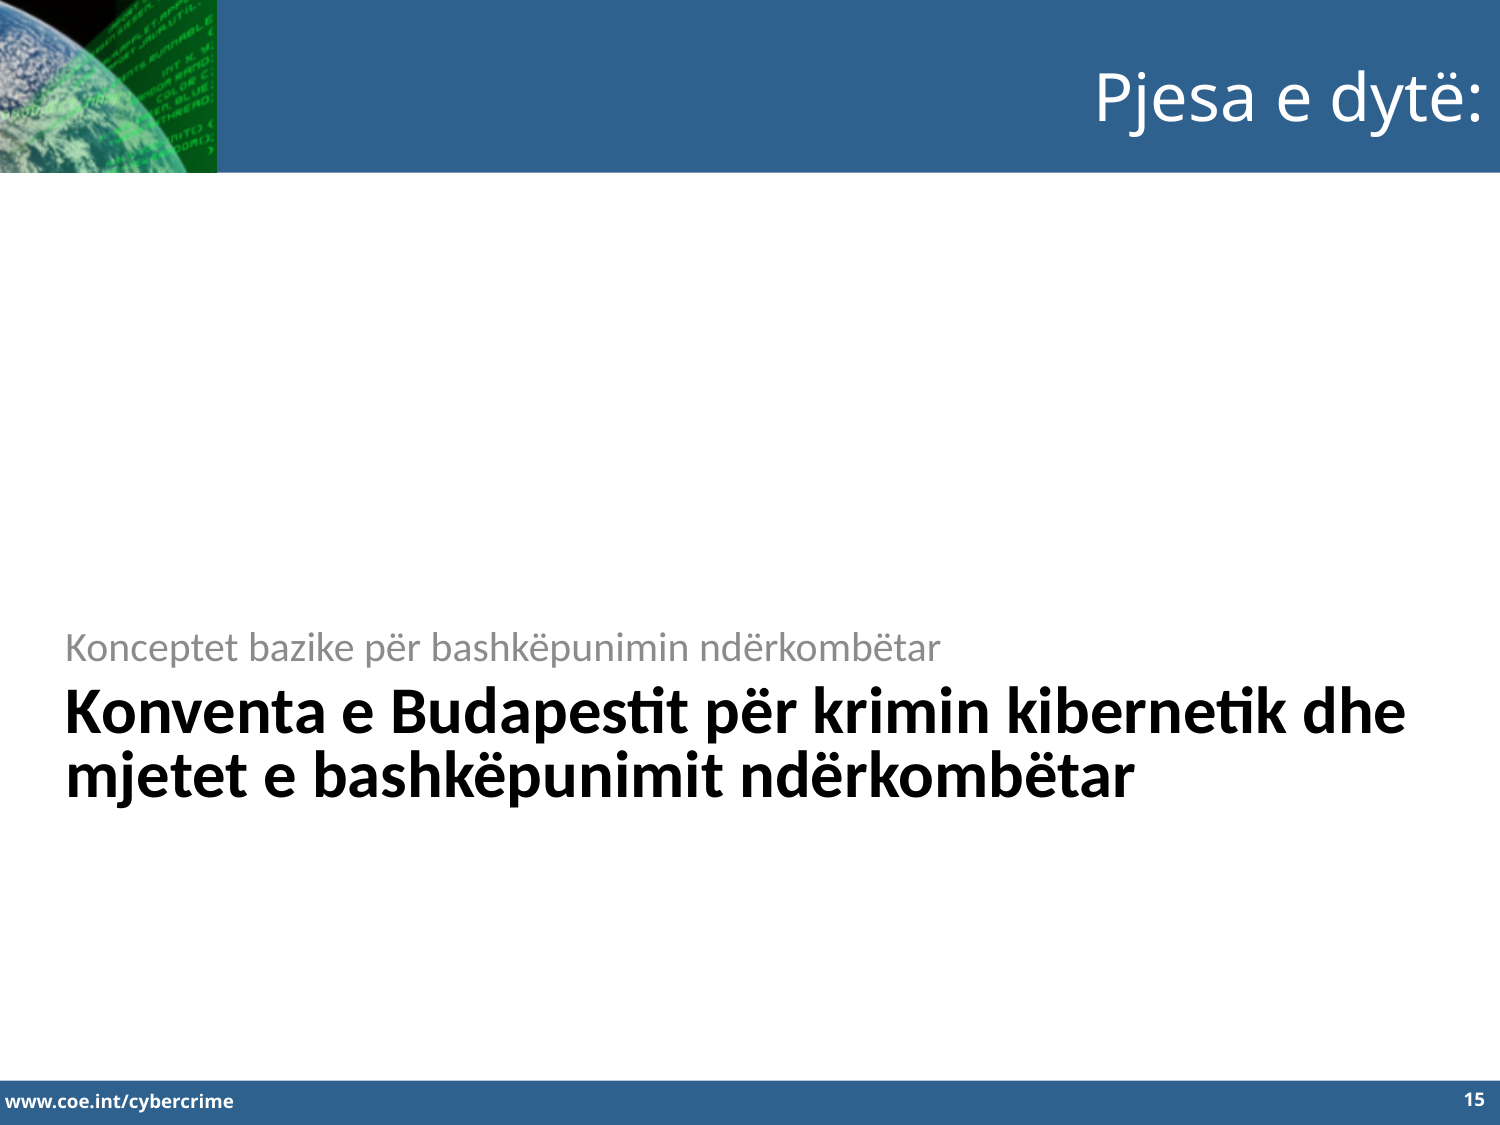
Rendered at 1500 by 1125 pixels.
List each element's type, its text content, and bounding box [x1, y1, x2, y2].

text_box Pjesa e dytë: [309, 18, 1500, 171]
picture [0, 1, 217, 173]
text_box Konventa e Budapestit për krimin kibernetik dhe mjetet e bashkëpunimit ndërkombëtar [50, 675, 1450, 818]
text_box Konceptet bazike për bashkëpunimin ndërkombëtar [50, 617, 1326, 676]
slide_number 15 [1149, 1079, 1500, 1125]
